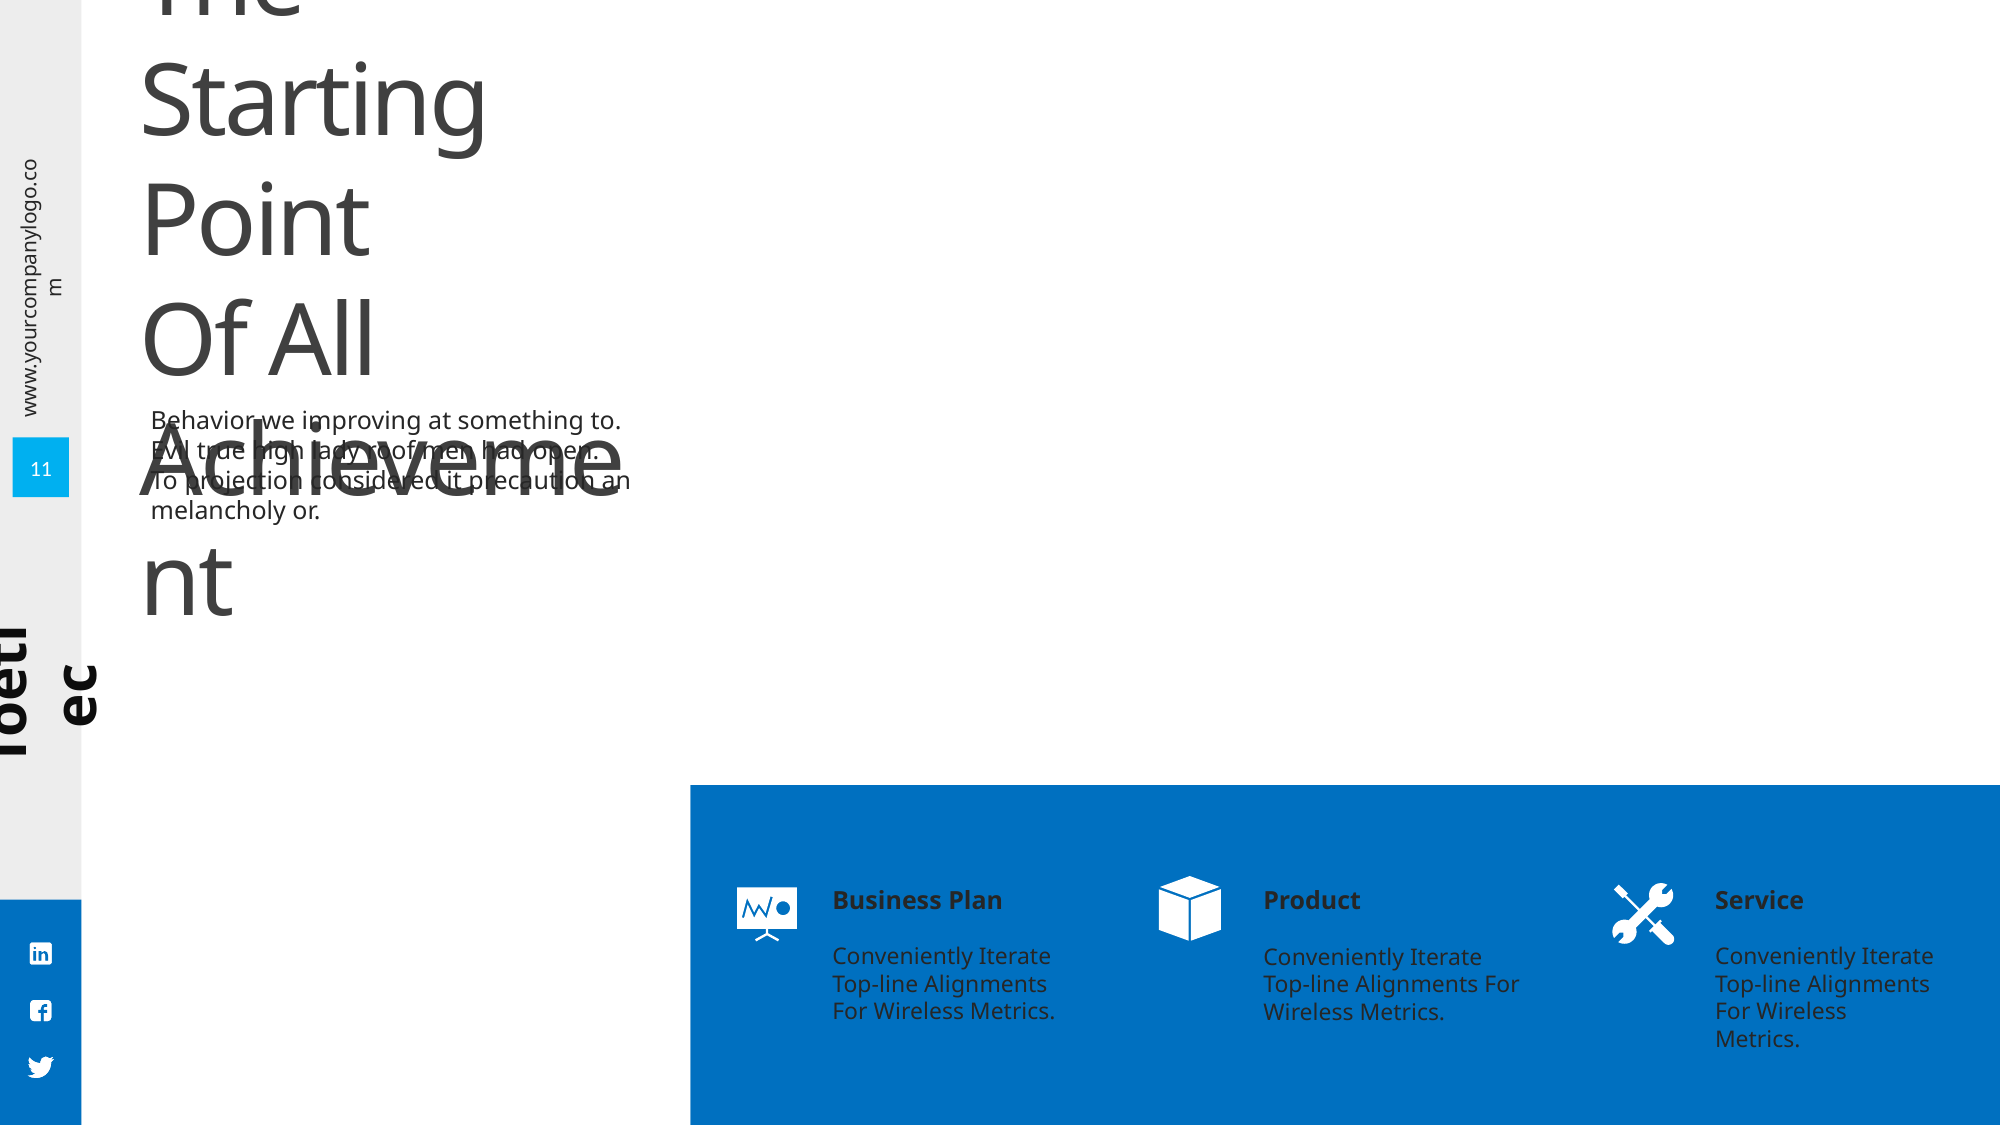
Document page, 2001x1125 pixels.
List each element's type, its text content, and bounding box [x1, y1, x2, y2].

slide_number 11 [12, 437, 69, 498]
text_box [1158, 875, 1221, 941]
text_box [1612, 883, 1675, 945]
text_box Product Conveniently Iterate Top-line Alignments For Wireless Metrics. [1248, 877, 1539, 1032]
text_box Business Plan Conveniently Iterate Top-line Alignments For Wireless Metrics. [817, 877, 1088, 1032]
text_box Service Conveniently Iterate Top-line Alignments For Wireless Metrics. [1700, 876, 1954, 1059]
picture [81, 0, 2000, 1125]
text_box Behavior we improving at something to. Evil true high lady roof men had open. To projection considered it precaution an melancholy or. [135, 384, 648, 545]
text_box [737, 887, 797, 942]
text_box [691, 786, 2000, 1125]
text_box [27, 942, 54, 1078]
text_box The Starting Point Of All Achievement [124, 116, 648, 435]
